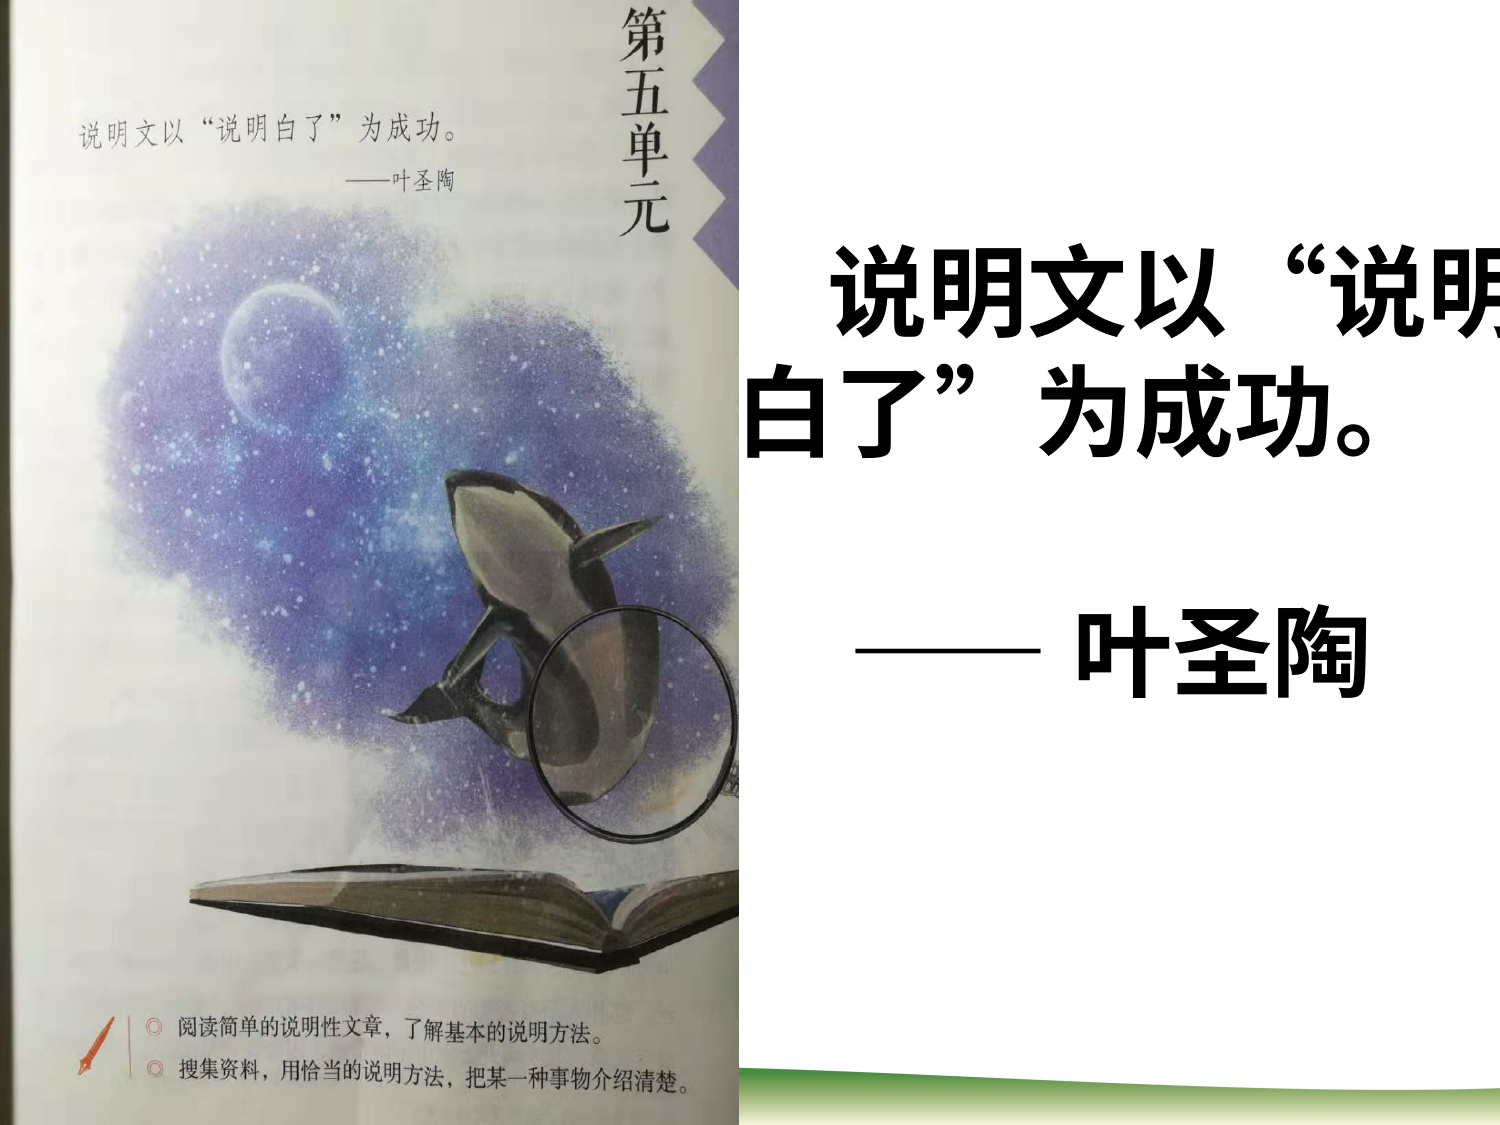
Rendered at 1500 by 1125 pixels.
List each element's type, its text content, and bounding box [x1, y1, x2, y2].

text_box 说明文以“说明白了”为成功。 ——叶圣陶 [743, 222, 1500, 957]
picture [0, 0, 1500, 1125]
